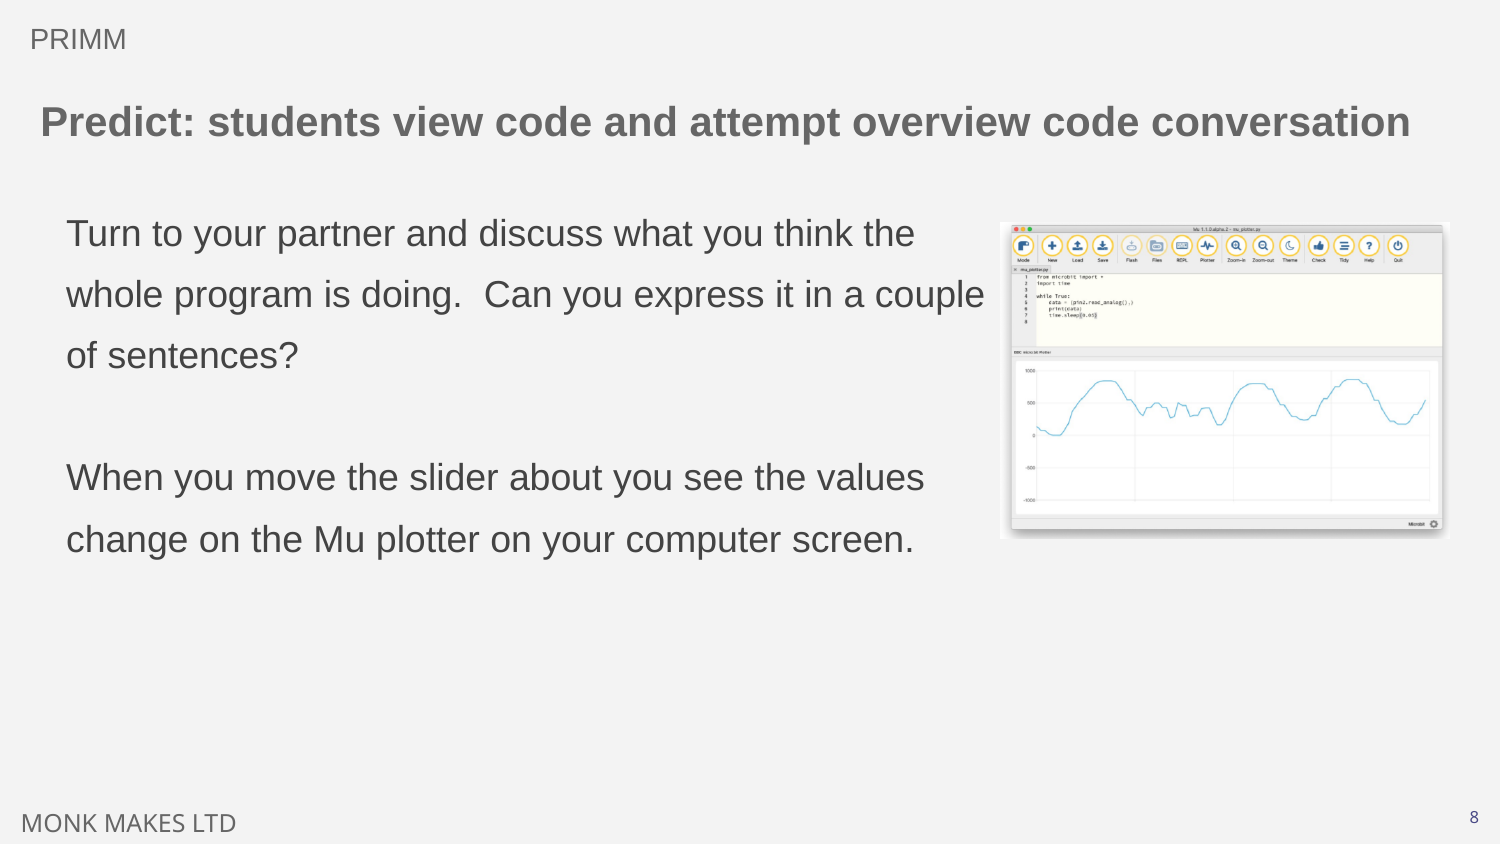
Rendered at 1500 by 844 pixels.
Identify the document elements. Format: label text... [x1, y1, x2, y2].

subtitle PRIMM [14, 0, 1500, 52]
slide_number ‹#› [1448, 792, 1500, 844]
picture [1000, 222, 1451, 539]
title Predict: students view code and attempt overview code conversation [25, 61, 1475, 178]
text_box Turn to your partner and discuss what you think the whole program is doing. Can you express it in a couple of sentences? When you move the slider about you see the values change on the Mu plotter on your computer screen. [50, 177, 1001, 758]
